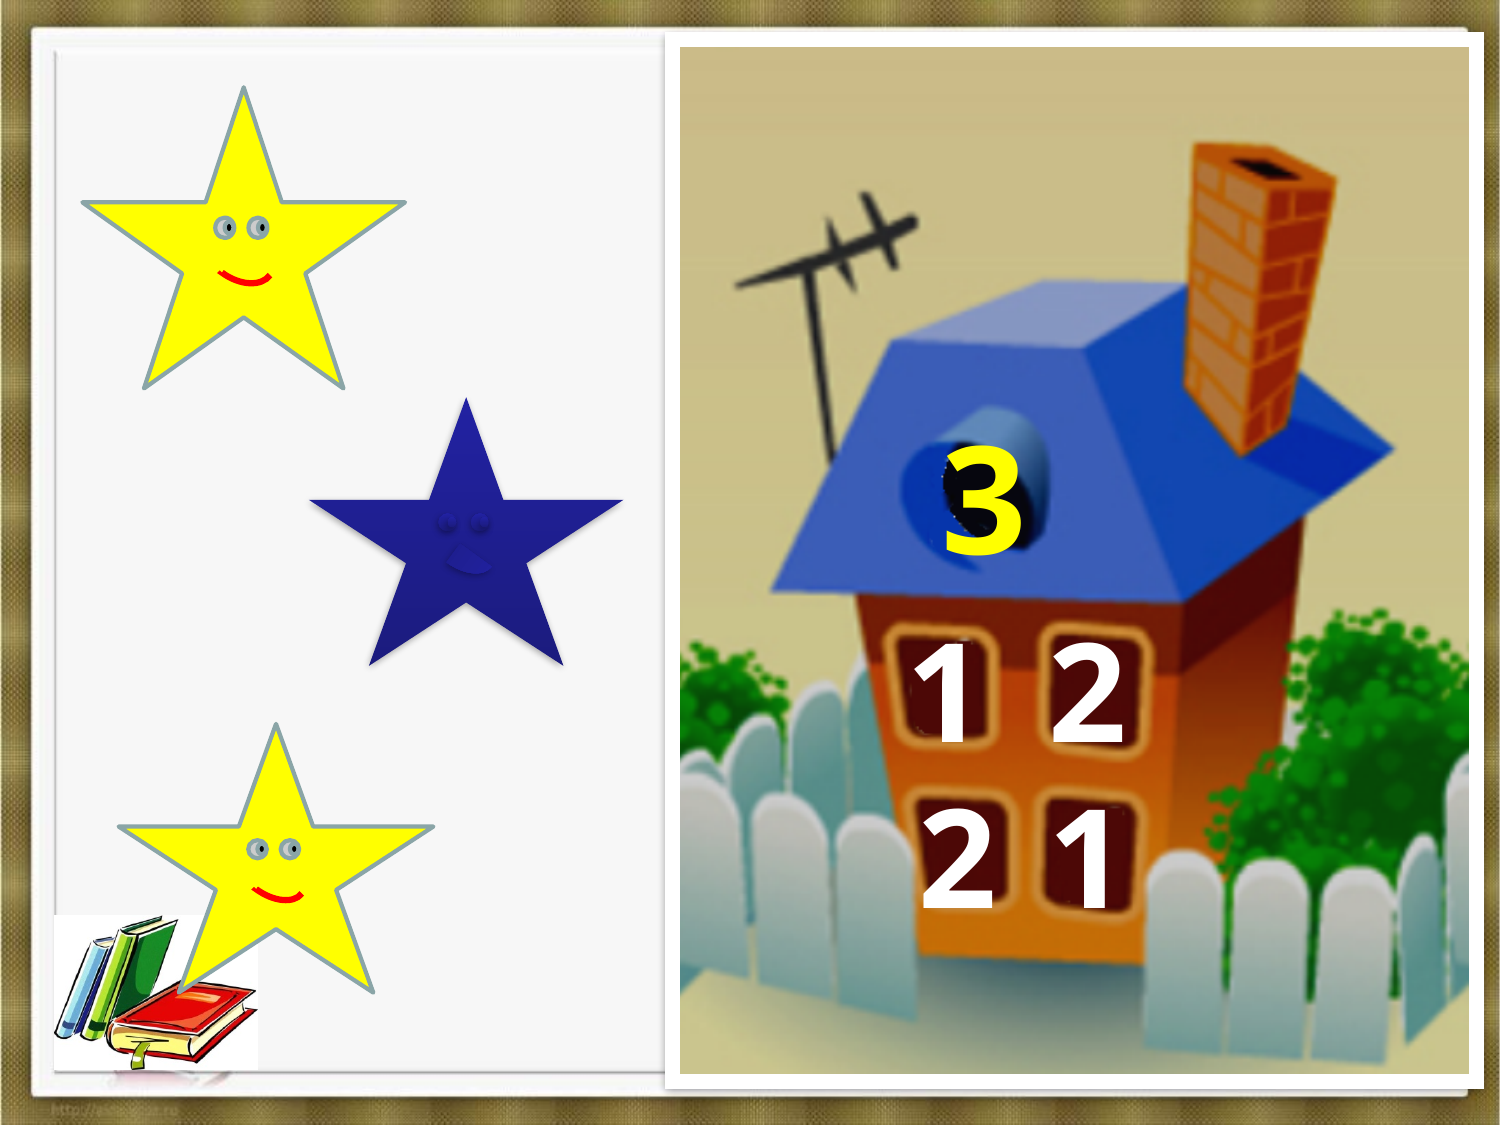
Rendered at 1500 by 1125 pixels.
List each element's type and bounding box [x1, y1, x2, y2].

text_box [82, 87, 406, 389]
text_box [118, 723, 434, 993]
text_box [308, 396, 624, 667]
picture [0, 0, 1500, 1125]
